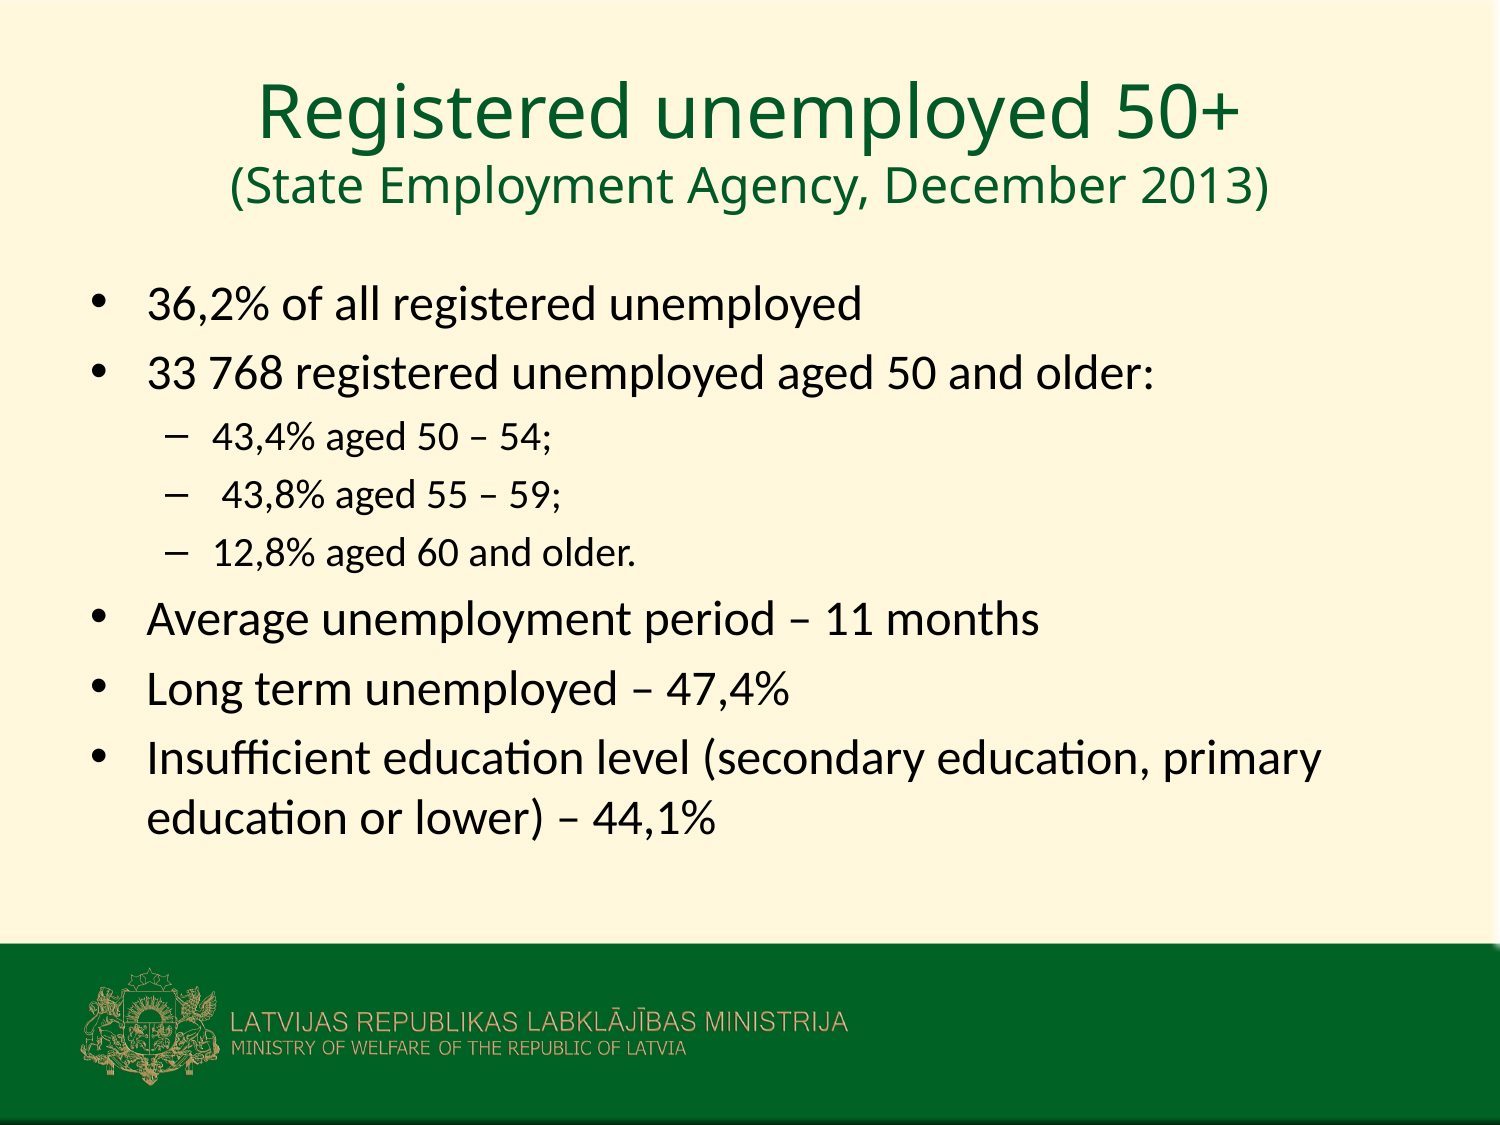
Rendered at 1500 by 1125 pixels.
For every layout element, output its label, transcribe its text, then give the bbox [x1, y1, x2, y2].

title Registered unemployed 50+ (State Employment Agency, December 2013) [74, 44, 1426, 233]
picture [0, 0, 1500, 1125]
list 36,2% of all registered unemployed 33 768 registered unemployed aged 50 and older: 43,4% aged 50 – 54; 43,8% aged 55 – 59; 12,8% aged 60 and older. Average unemployment period – 11 months Long term unemployed – 47,4% Insufficient education level (secondary education, primary education or lower) – 44,1% [74, 262, 1426, 1006]
